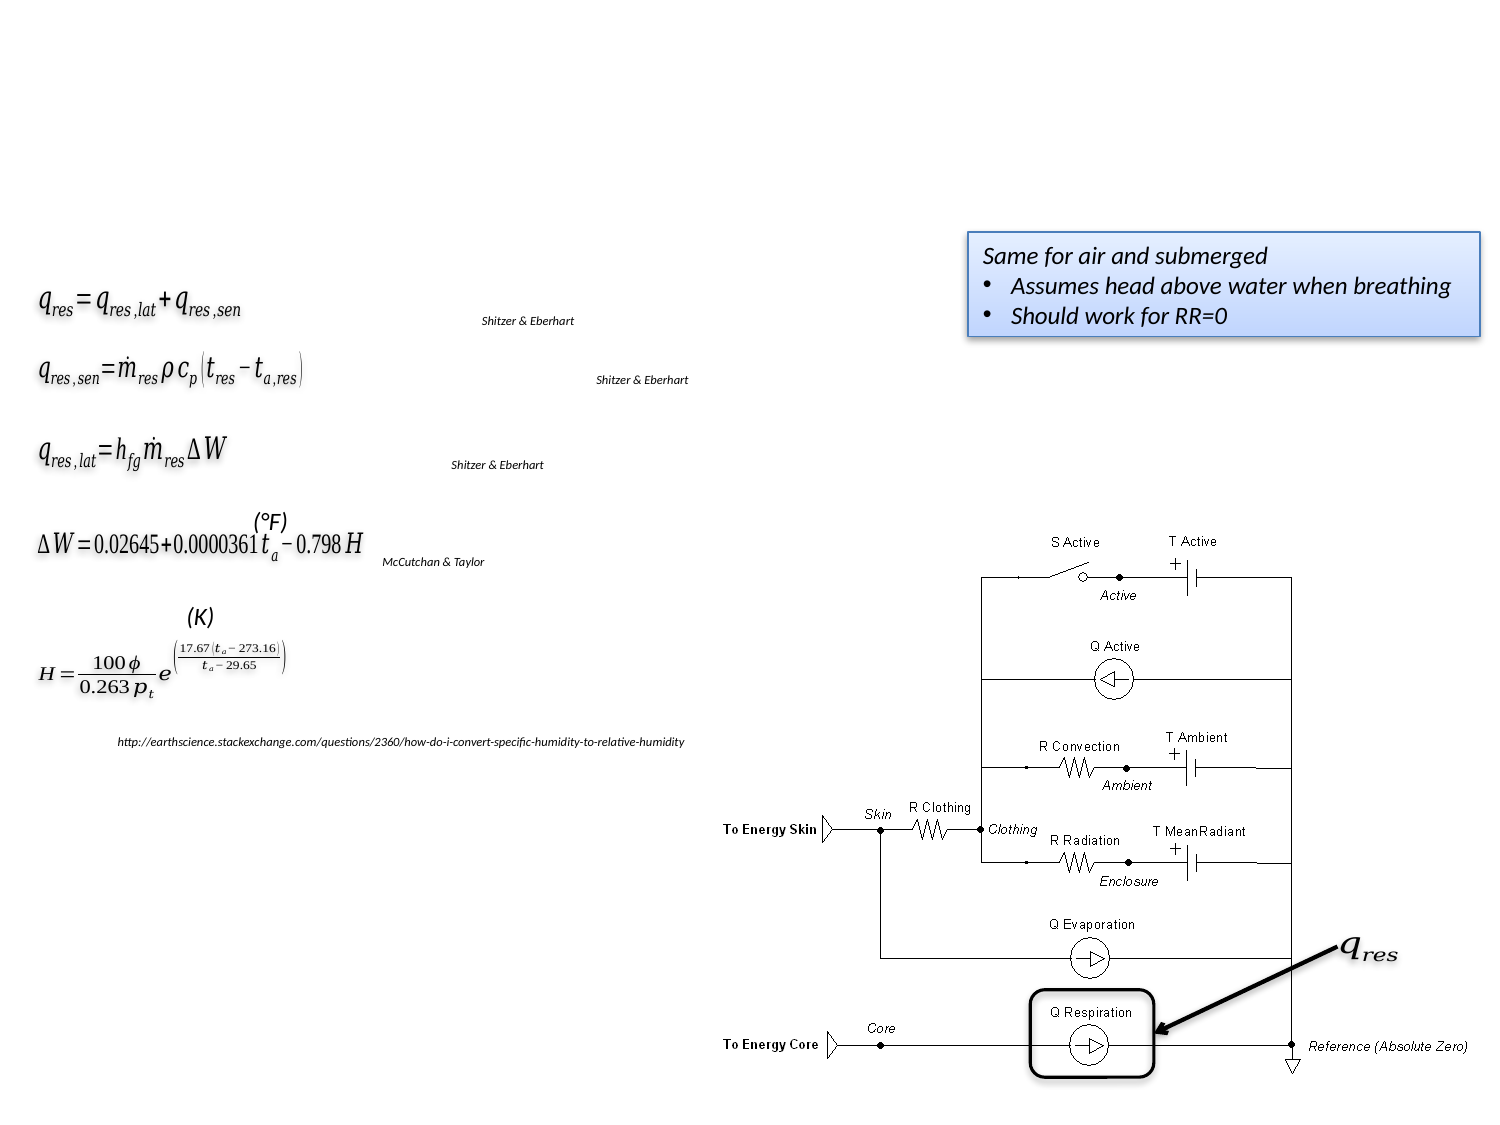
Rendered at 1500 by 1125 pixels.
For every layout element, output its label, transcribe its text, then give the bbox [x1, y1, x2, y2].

text_box http://earthscience.stackexchange.com/questions/2360/how-do-i-convert-specific-humidity-to-relative-humidity [102, 726, 673, 757]
text_box Shitzer & Eberhart [581, 364, 704, 395]
text_box Shitzer & Eberhart [467, 305, 590, 336]
text_box (°F) [238, 498, 303, 543]
text_box McCutchan & Taylor [367, 547, 500, 577]
picture [678, 505, 1481, 1094]
text_box Shitzer & Eberhart [436, 449, 559, 479]
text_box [1153, 946, 1338, 1034]
text_box (K) [171, 593, 230, 639]
text_box Same for air and submerged Assumes head above water when breathing Should work for RR=0 [967, 231, 1481, 337]
